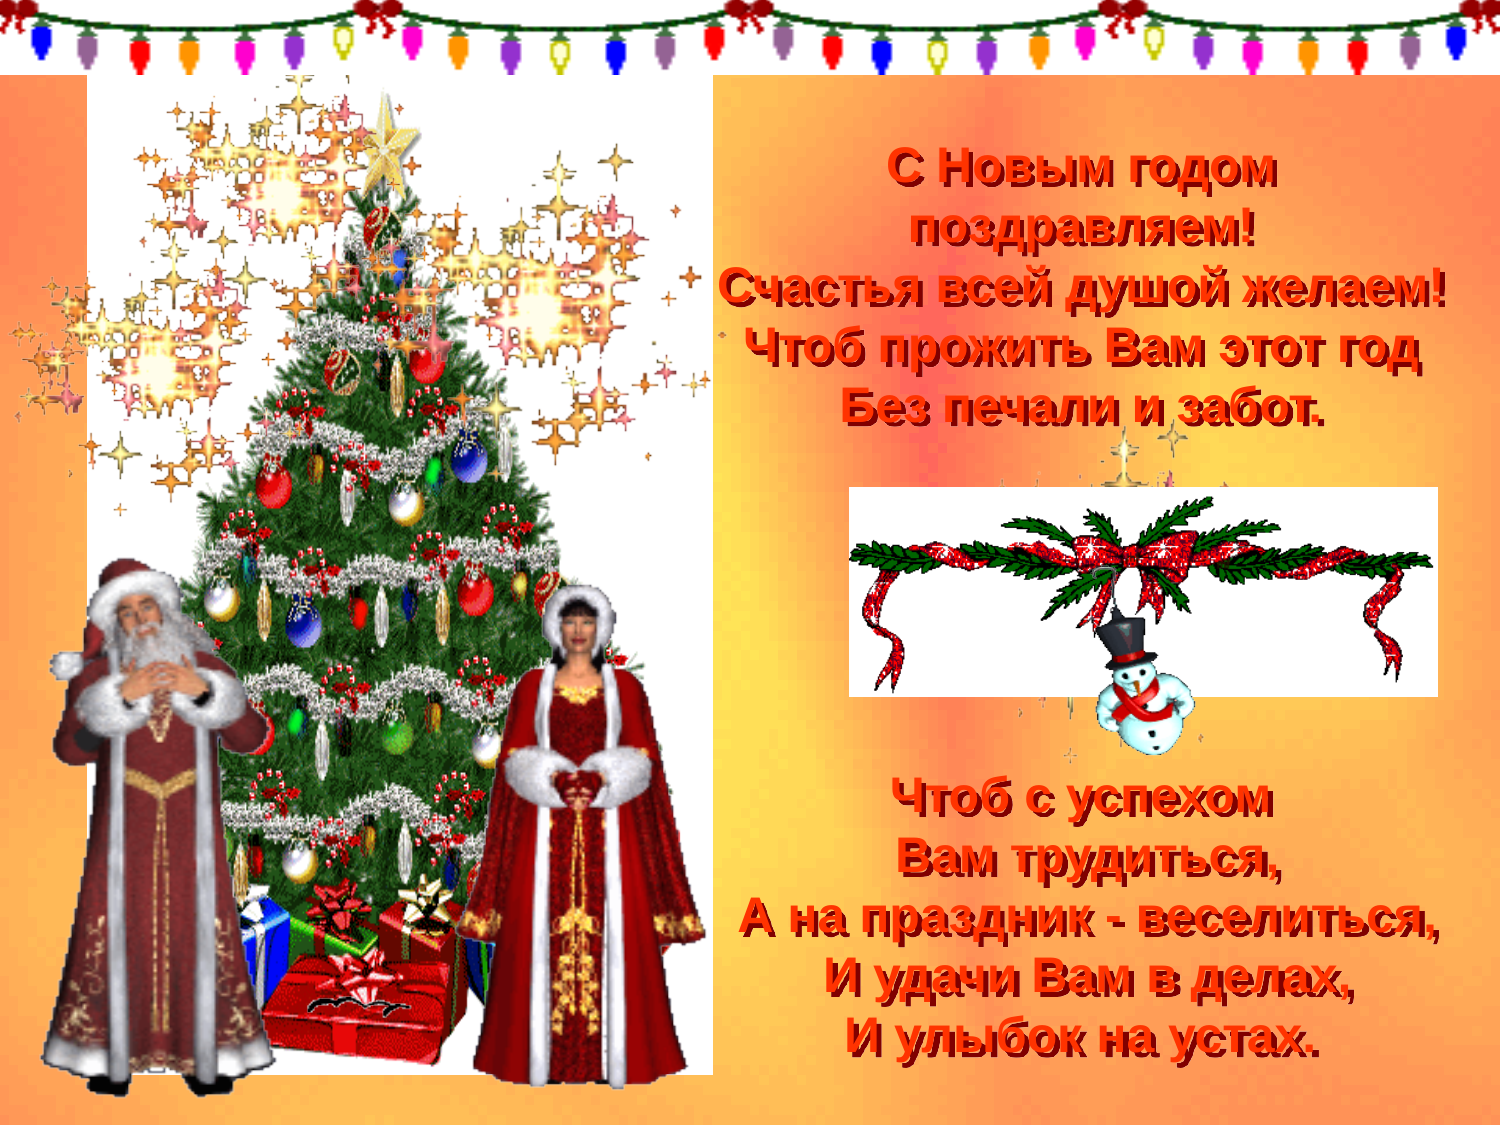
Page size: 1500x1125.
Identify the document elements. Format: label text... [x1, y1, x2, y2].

text_box Чтоб с успехом Вам трудиться, А на праздник - веселиться, И удачи Вам в делах, И улыбок на устах. [799, 674, 1500, 1070]
text_box С Новым годом поздравляем! Счастья всей душой желаем! Чтоб прожить Вам этот год Без печали и забот. [754, 124, 1463, 500]
picture [0, 0, 1500, 1125]
